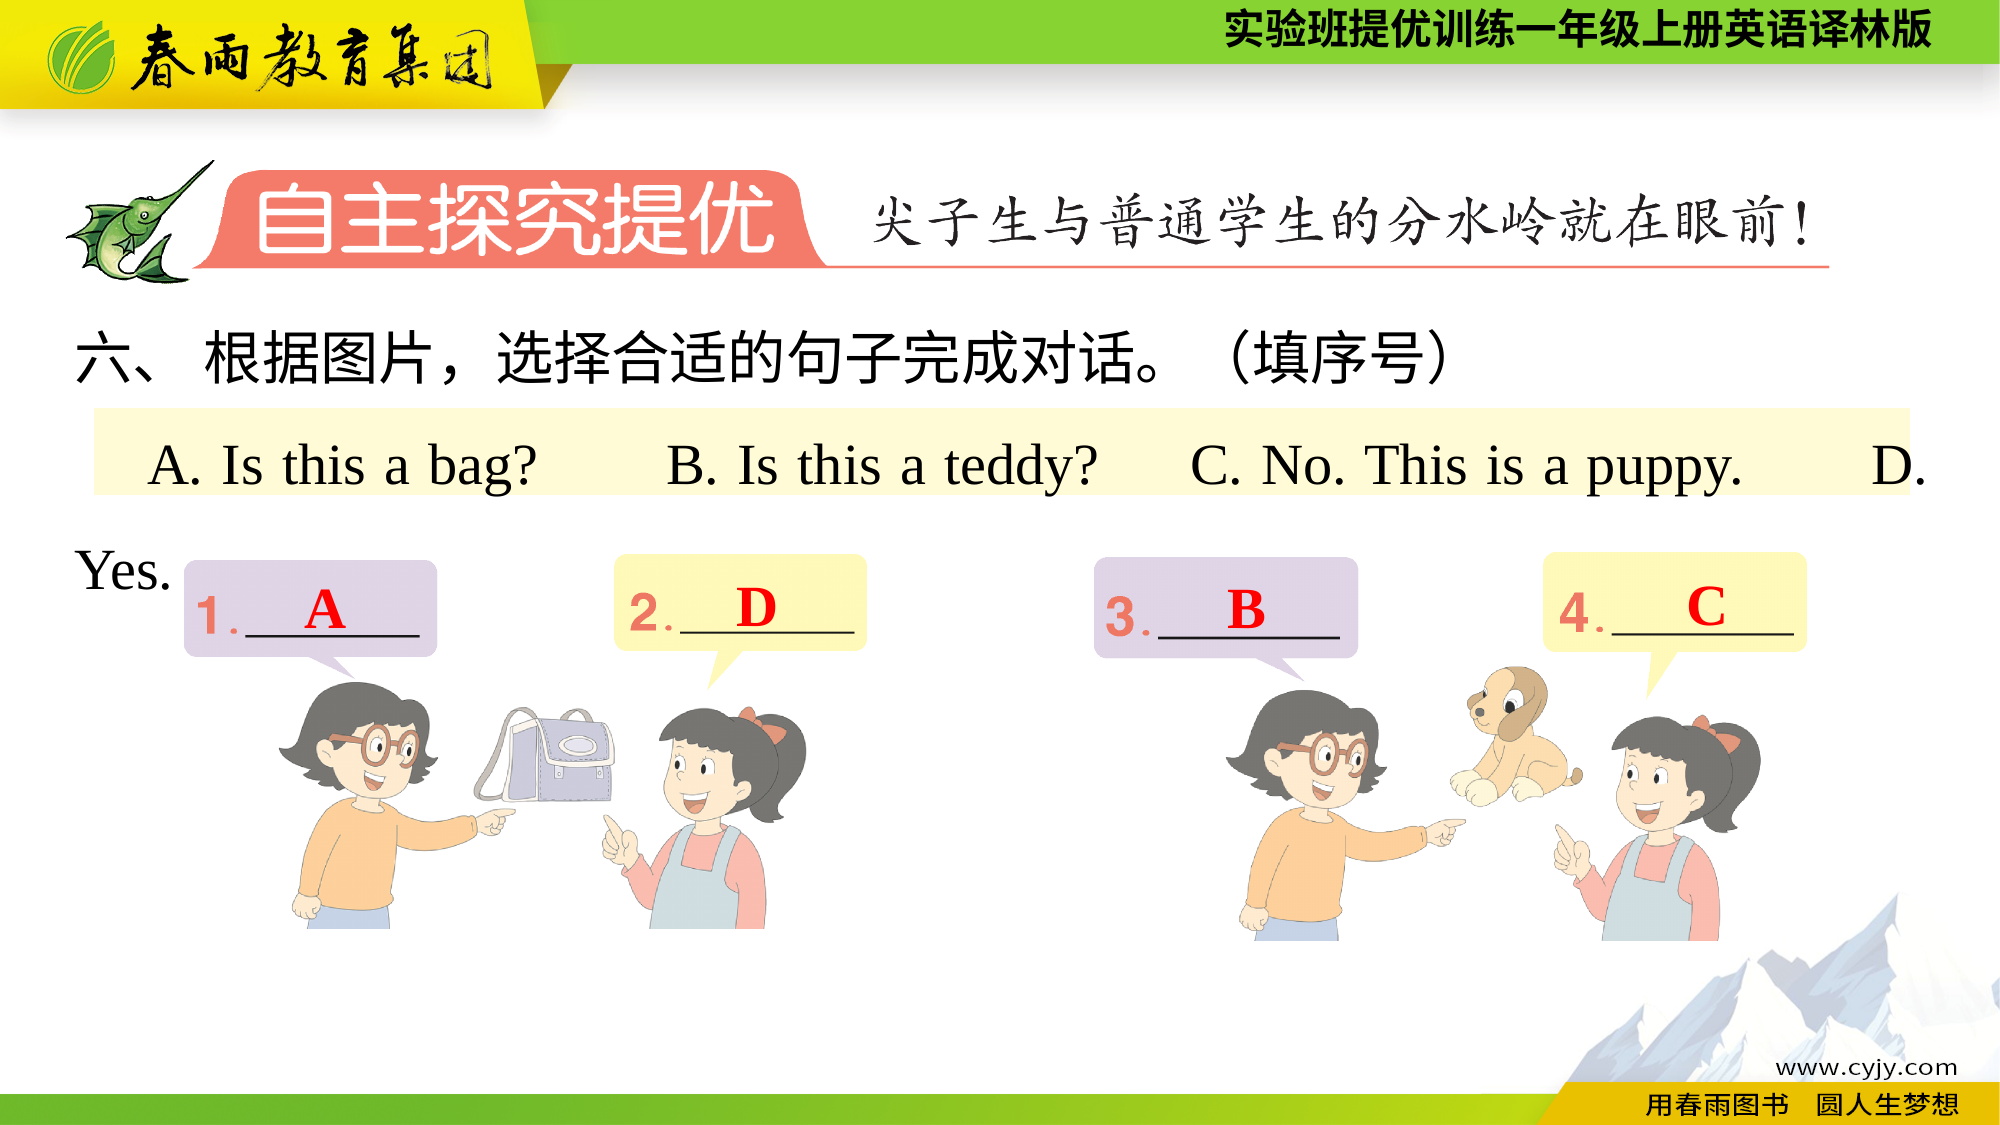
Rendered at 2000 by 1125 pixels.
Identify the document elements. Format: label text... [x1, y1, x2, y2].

picture [0, 0, 2000, 1125]
list 六、 根据图片，选择合适的句子完成对话。（填序号） A. Is this a bag? B. Is this a teddy? C. No. This is a puppy. D. Yes. [59, 278, 1944, 507]
